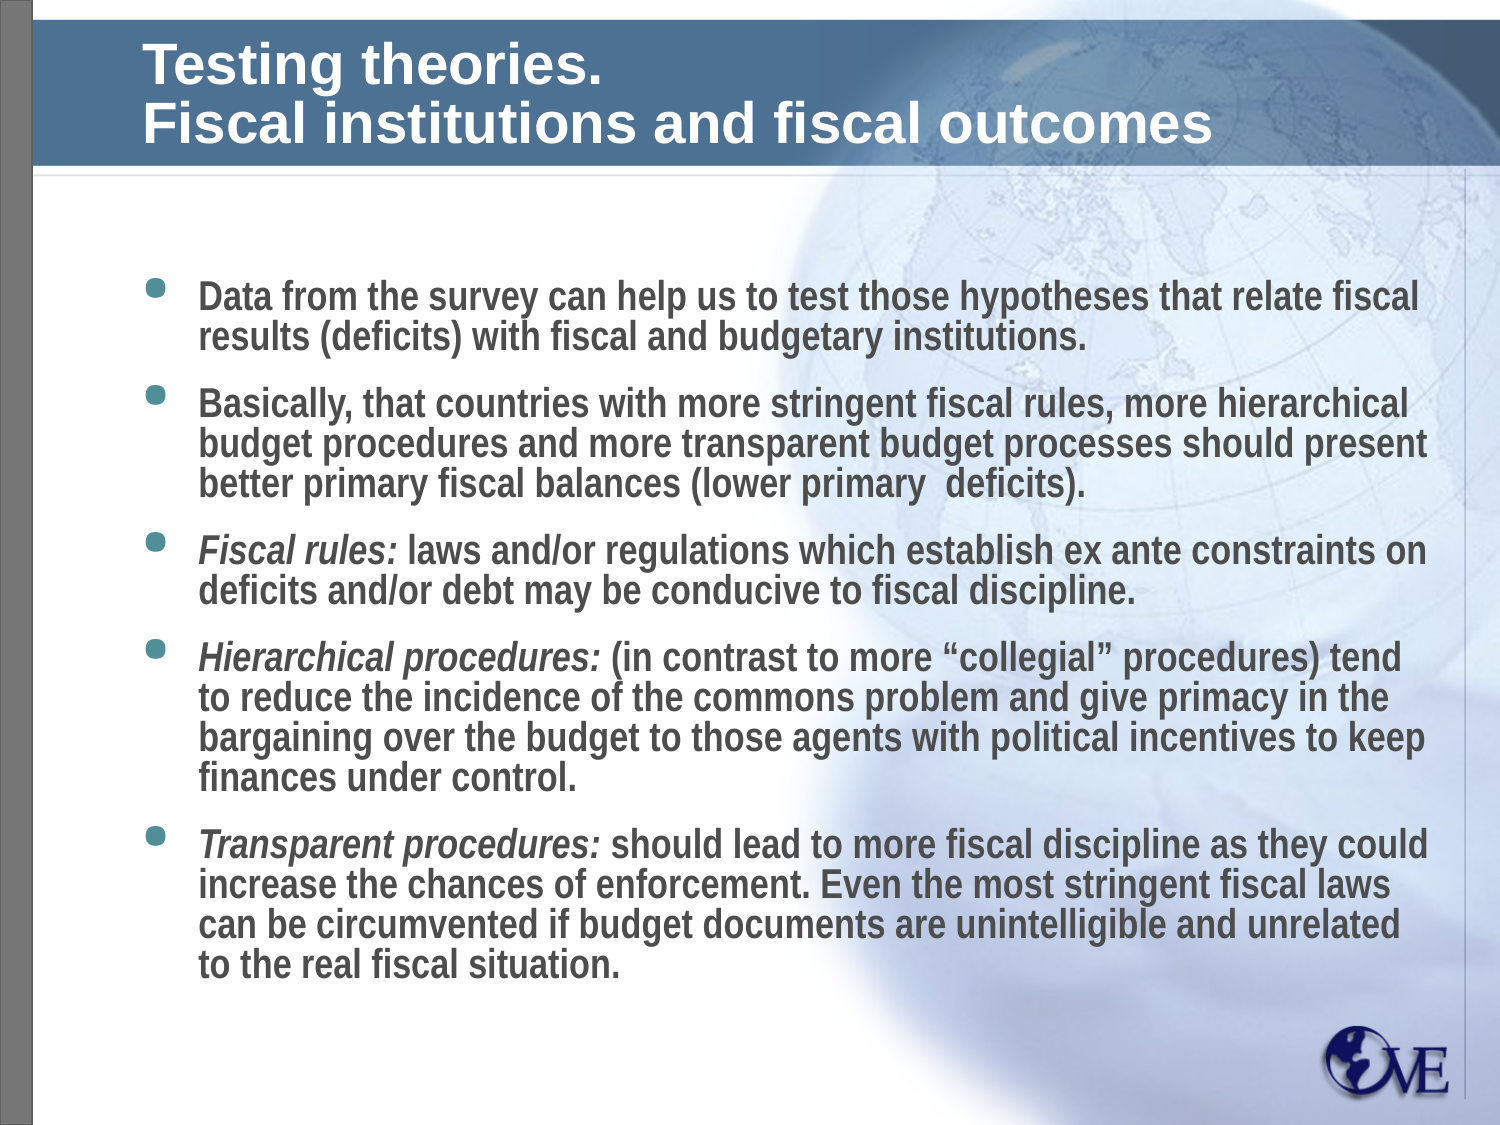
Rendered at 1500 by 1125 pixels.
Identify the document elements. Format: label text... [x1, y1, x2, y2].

title Testing theories. Fiscal institutions and fiscal outcomes [126, 16, 1461, 164]
list Data from the survey can help us to test those hypotheses that relate fiscal results (deficits) with fiscal and budgetary institutions. Basically, that countries with more stringent fiscal rules, more hierarchical budget procedures and more transparent budget processes should present better primary fiscal balances (lower primary deficits). Fiscal rules: laws and/or regulations which establish ex ante constraints on deficits and/or debt may be conducive to fiscal discipline. Hierarchical procedures: (in contrast to more “collegial” procedures) tend to reduce the incidence of the commons problem and give primacy in the bargaining over the budget to those agents with political incentives to keep finances under control. Transparent procedures: should lead to more fiscal discipline as they could increase the chances of enforcement. Even the most stringent fiscal laws can be circumvented if budget documents are unintelligible and unrelated to the real fiscal situation. [126, 270, 1454, 1038]
picture [33, 0, 1500, 1125]
